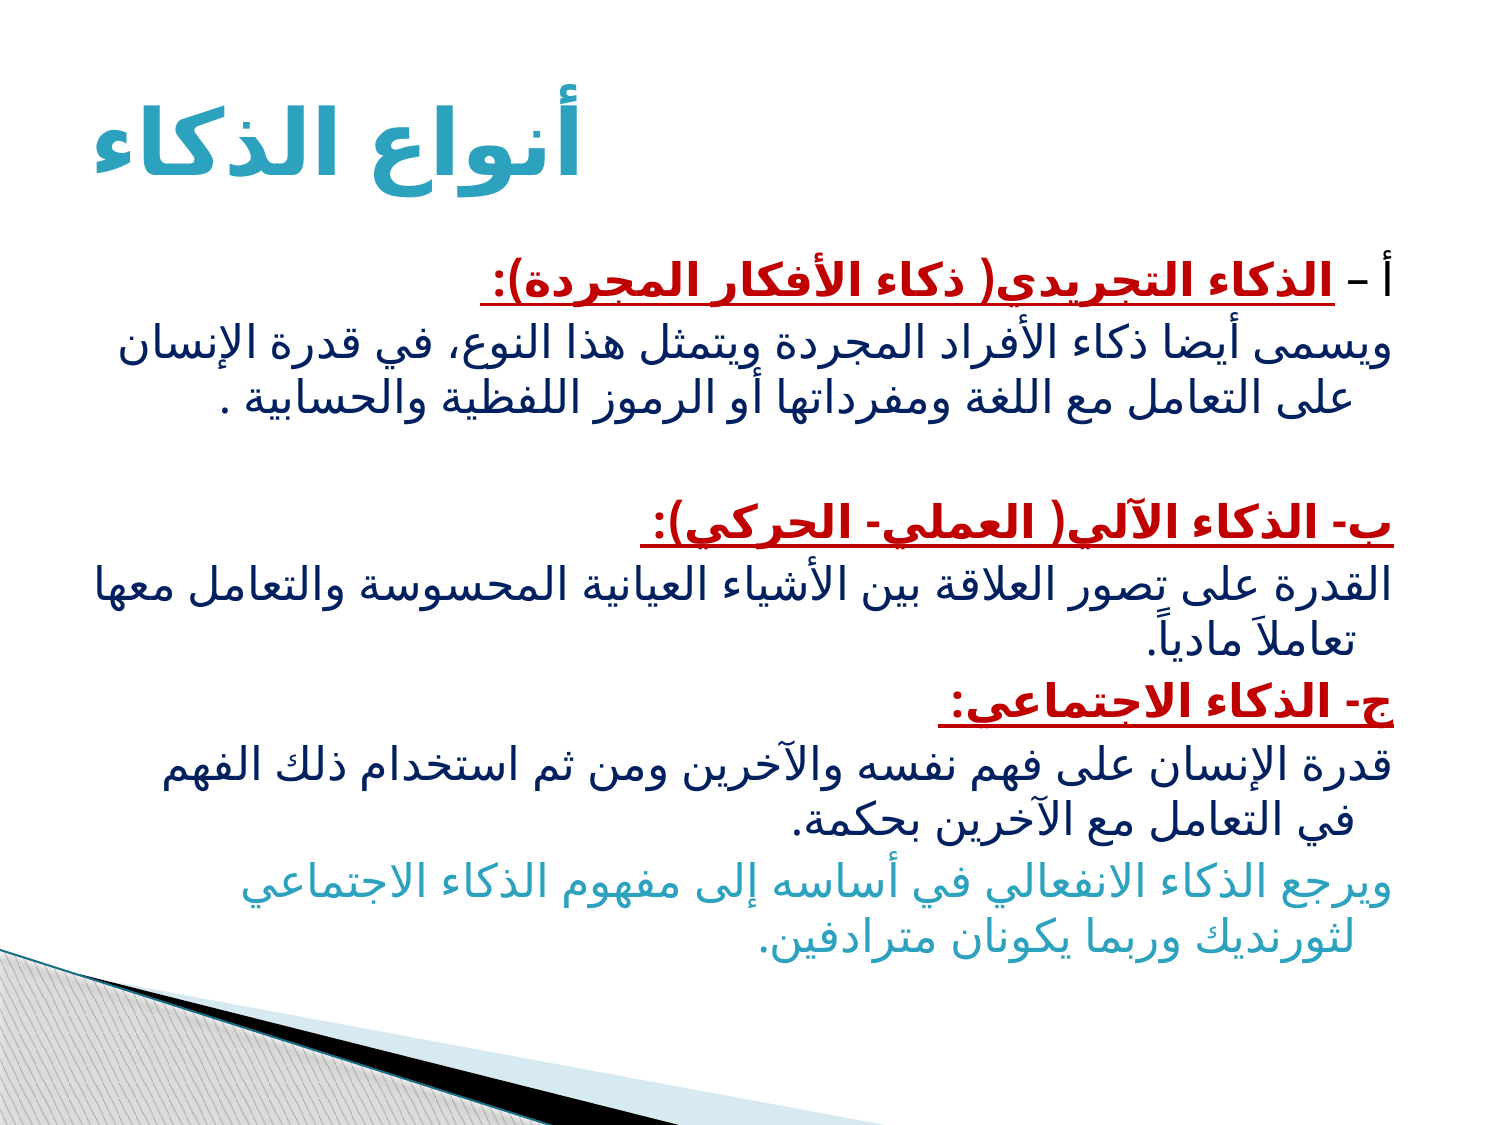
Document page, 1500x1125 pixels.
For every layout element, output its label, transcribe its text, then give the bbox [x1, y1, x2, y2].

list أ – الذكاء التجريدي( ذكاء الأفكار المجردة): ويسمى أيضا ذكاء الأفراد المجردة ويتمثل هذا النوع، في قدرة الإنسان على التعامل مع اللغة ومفرداتها أو الرموز اللفظية والحسابية . ب- الذكاء الآلي( العملي- الحركي): القدرة على تصور العلاقة بين الأشياء العيانية المحسوسة والتعامل معها تعاملاَ مادياً. ج- الذكاء الاجتماعي: قدرة الإنسان على فهم نفسه والآخرين ومن ثم استخدام ذلك الفهم في التعامل مع الآخرين بحكمة. ويرجع الذكاء الانفعالي في أساسه إلى مفهوم الذكاء الاجتماعي لثورنديك وربما يكونان مترادفين. [75, 243, 1425, 986]
title أنواع الذكاء [75, 45, 1425, 233]
